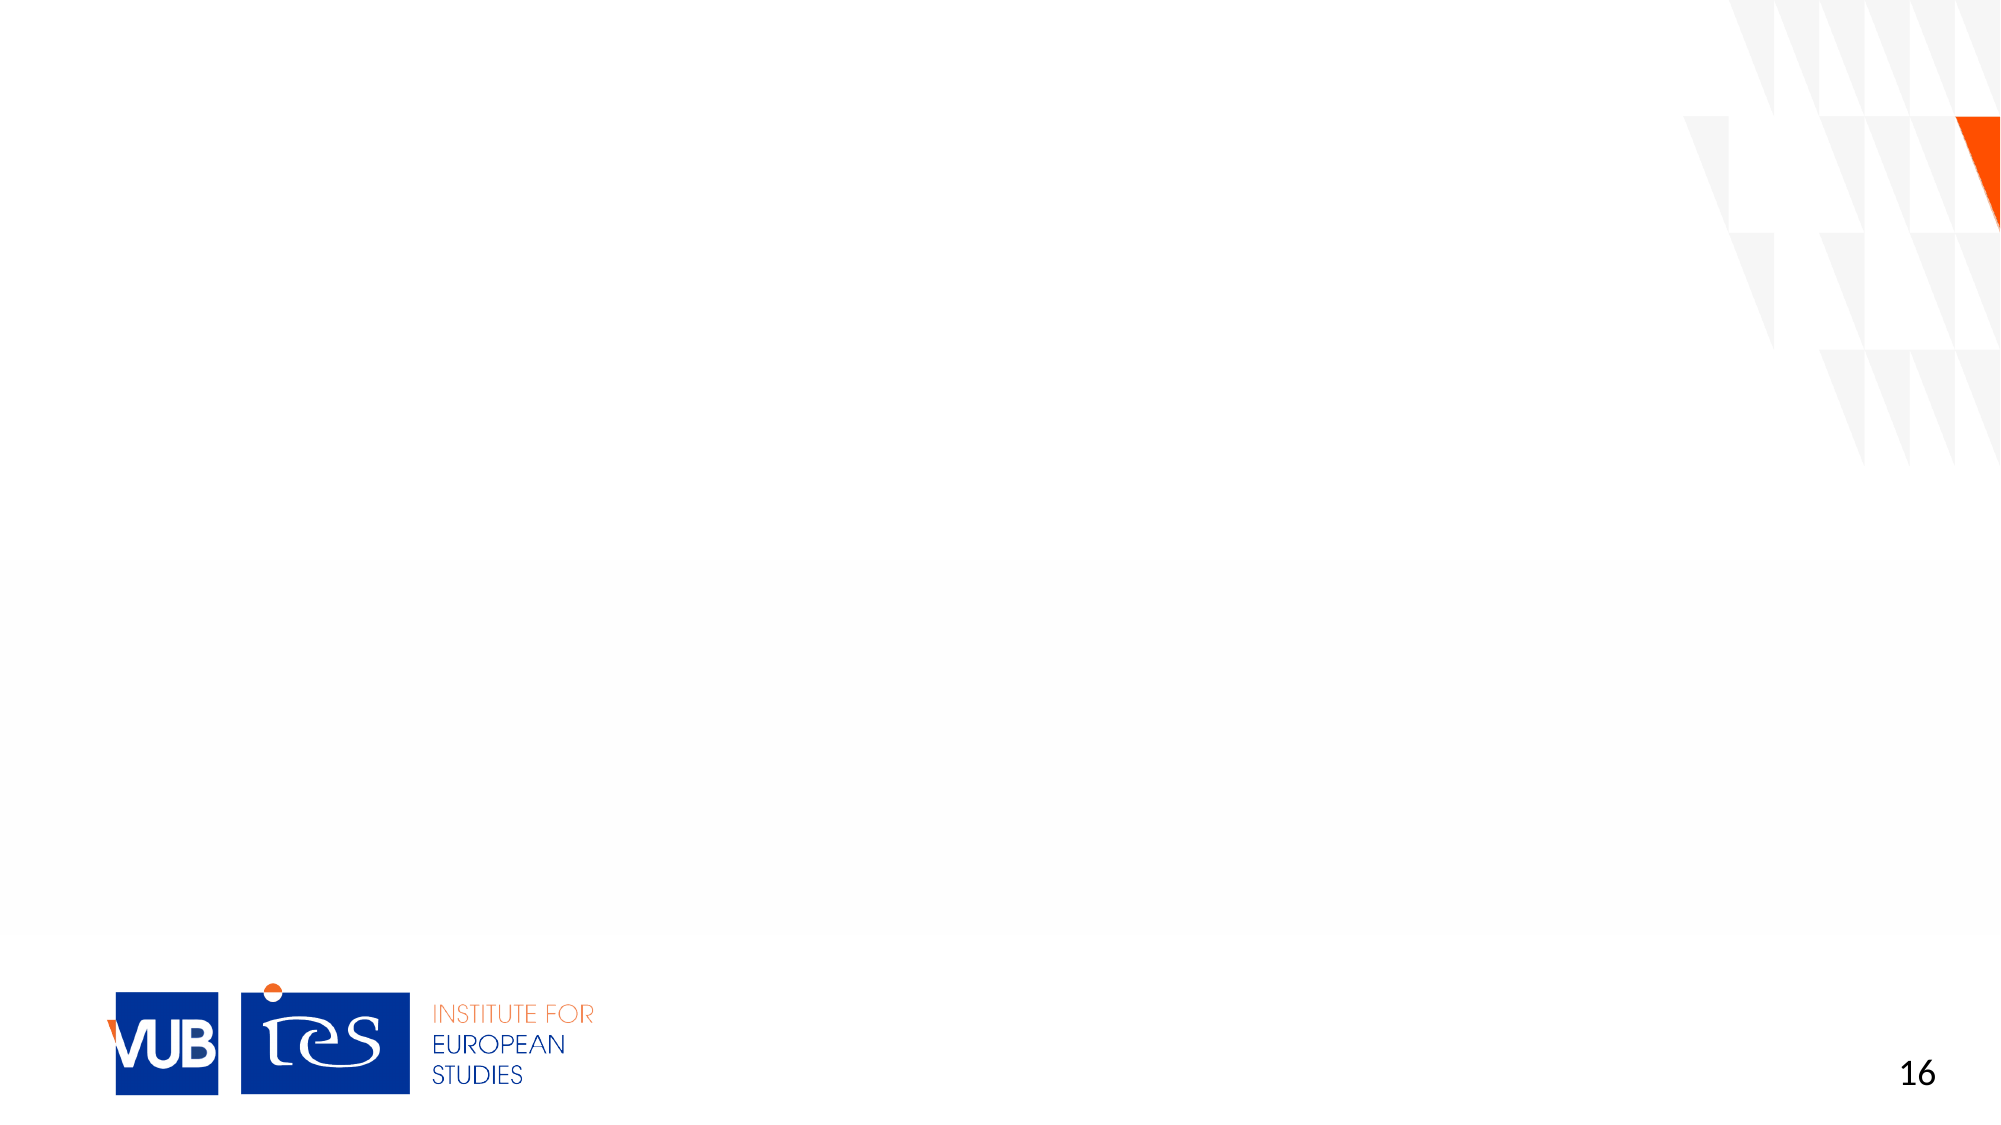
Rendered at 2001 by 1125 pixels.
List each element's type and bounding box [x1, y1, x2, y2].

picture [89, 962, 651, 1124]
picture [1956, 117, 2001, 235]
